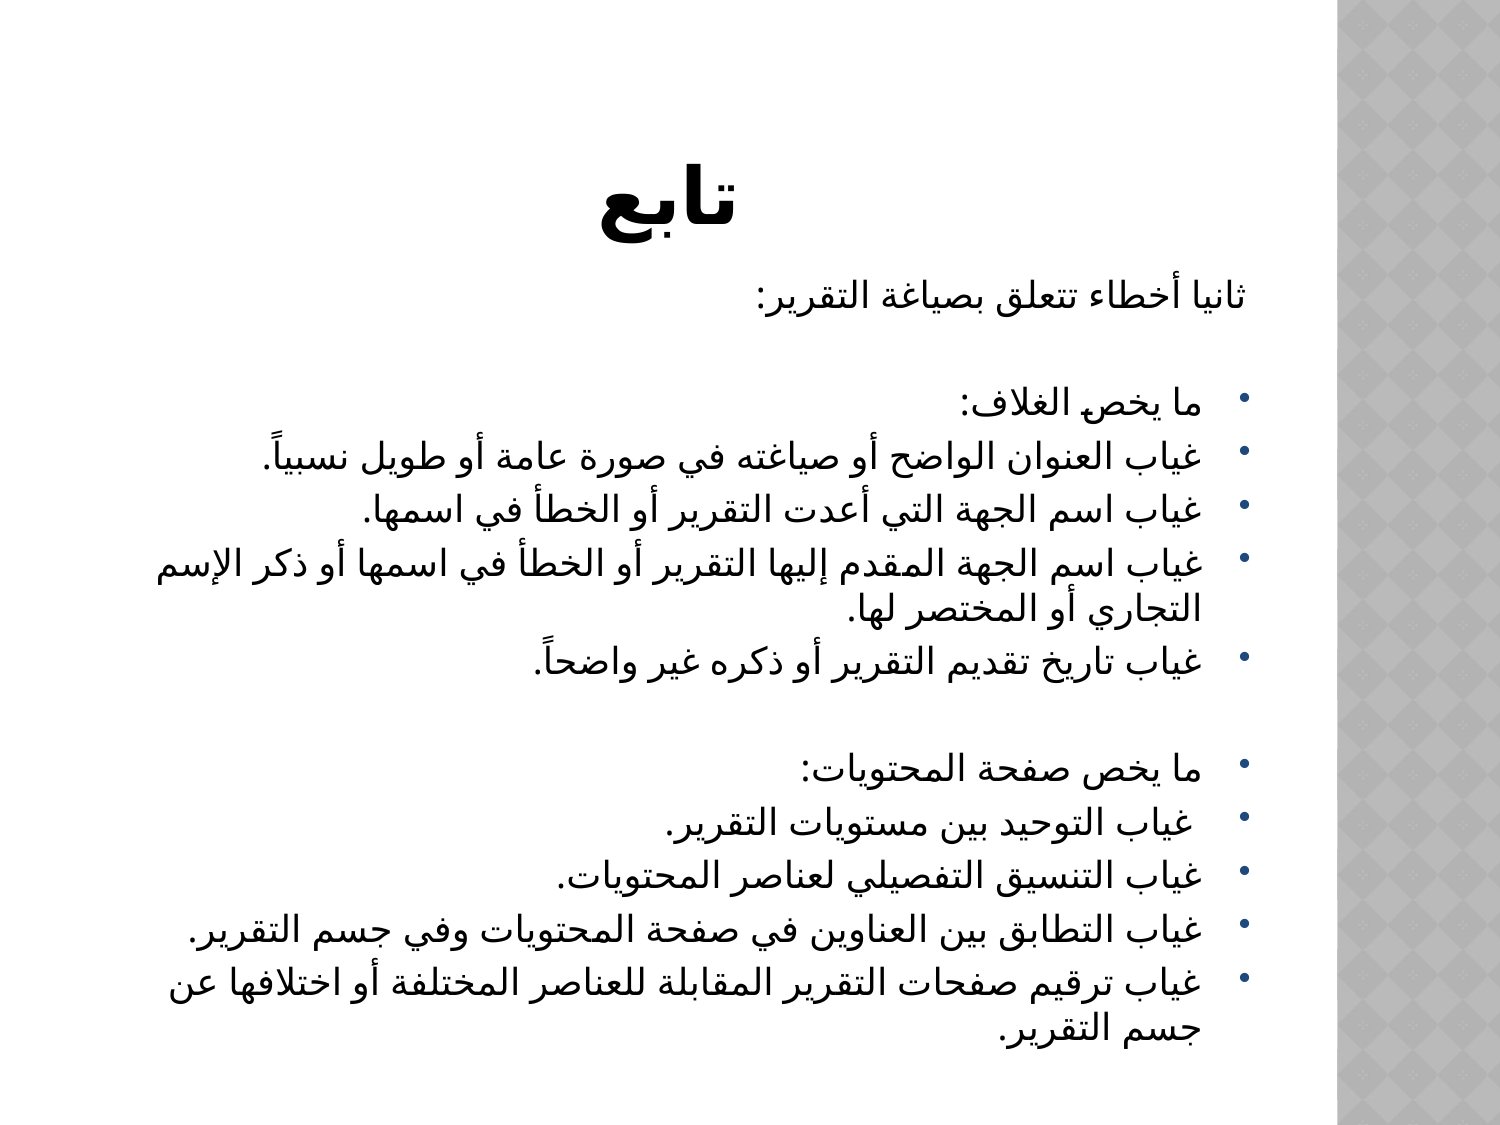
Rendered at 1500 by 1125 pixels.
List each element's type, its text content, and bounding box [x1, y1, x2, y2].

list ثانيا أخطاء تتعلق بصياغة التقرير: ما يخص الغلاف: غياب العنوان الواضح أو صياغته في صورة عامة أو طويل نسبياً. غياب اسم الجهة التي أعدت التقرير أو الخطأ في اسمها. غياب اسم الجهة المقدم إليها التقرير أو الخطأ في اسمها أو ذكر الإسم التجاري أو المختصر لها. غياب تاريخ تقديم التقرير أو ذكره غير واضحاً. ما يخص صفحة المحتويات: غياب التوحيد بين مستويات التقرير. غياب التنسيق التفصيلي لعناصر المحتويات. غياب التطابق بين العناوين في صفحة المحتويات وفي جسم التقرير. غياب ترقيم صفحات التقرير المقابلة للعناصر المختلفة أو اختلافها عن جسم التقرير. [75, 264, 1263, 1059]
title تابع [75, 52, 1263, 240]
